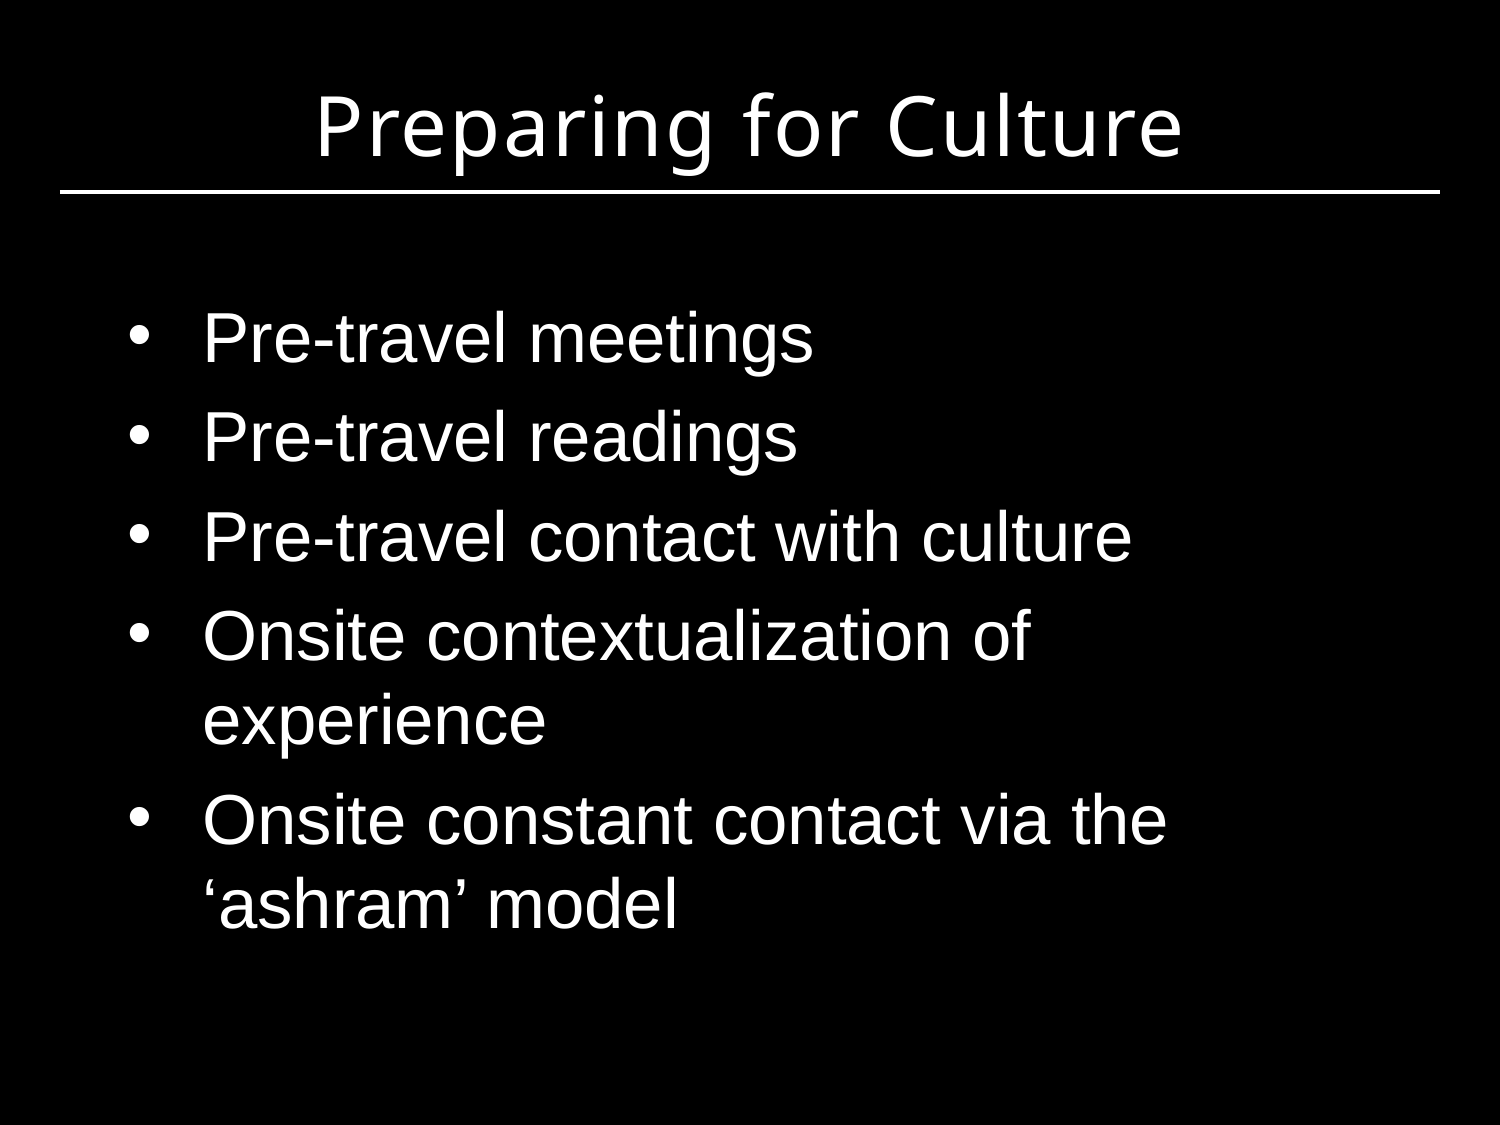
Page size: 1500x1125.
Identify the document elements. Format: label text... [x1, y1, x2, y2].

subtitle Pre-travel meetings Pre-travel readings Pre-travel contact with culture Onsite contextualization of experience Onsite constant contact via the ‘ashram’ model [112, 277, 1388, 960]
title Preparing for Culture [112, 0, 1388, 188]
